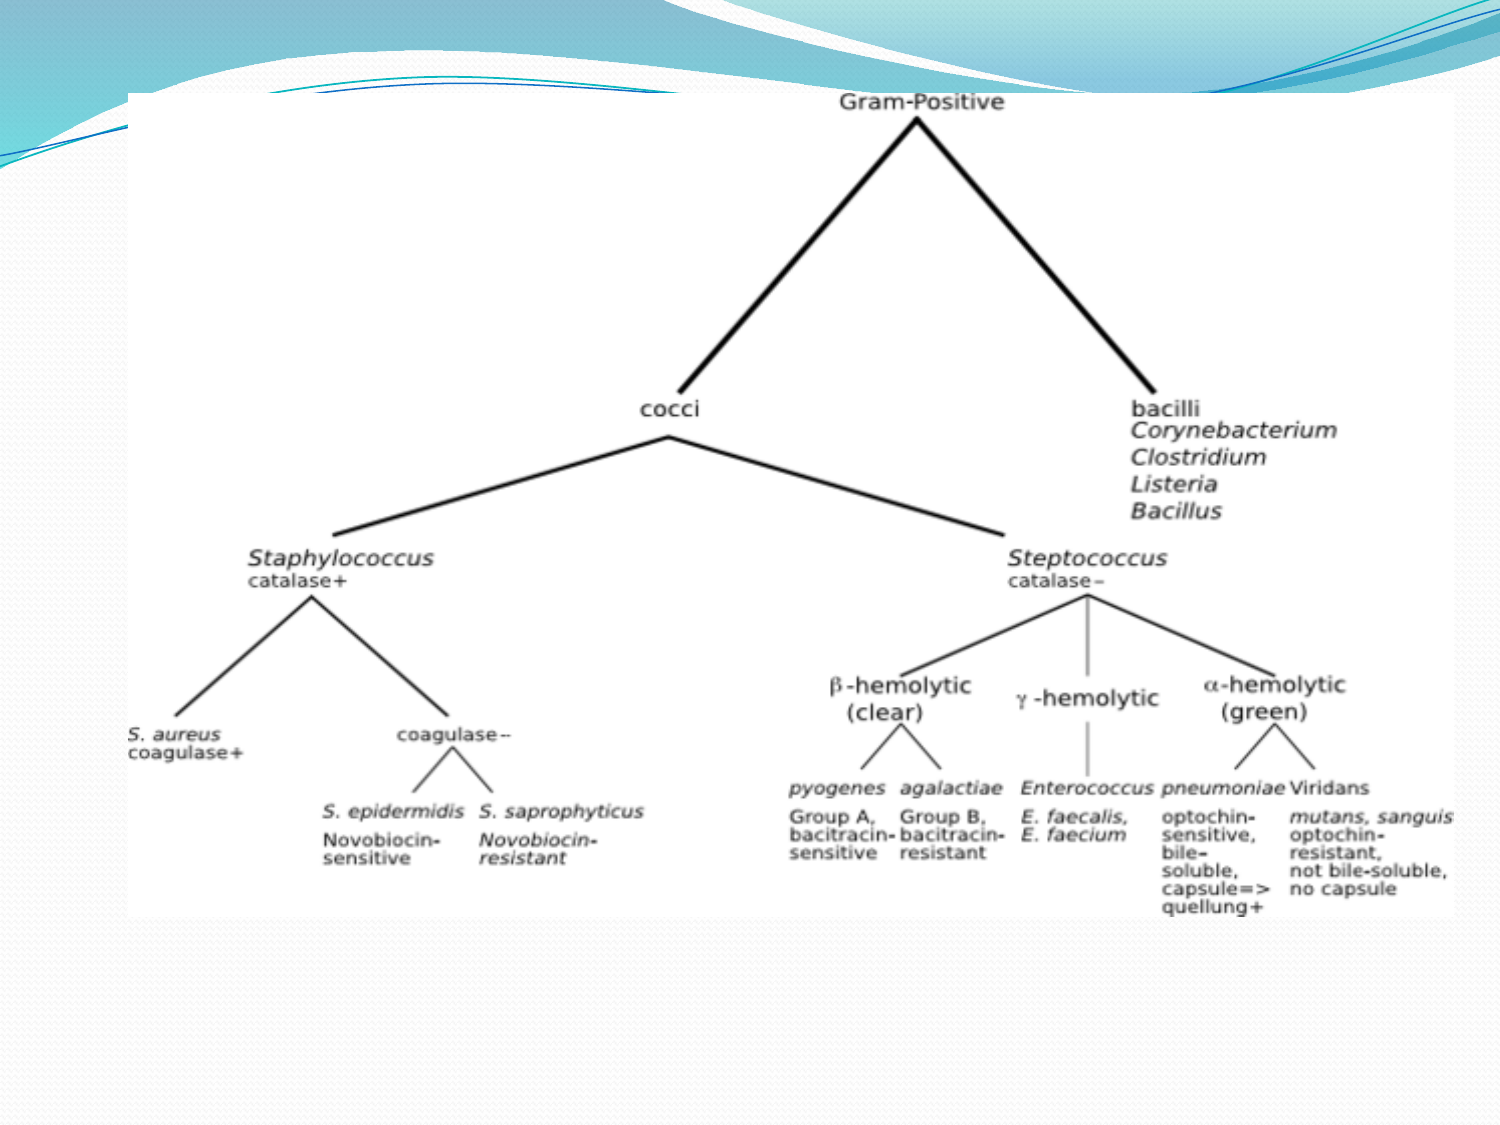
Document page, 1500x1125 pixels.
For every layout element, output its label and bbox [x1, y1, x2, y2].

picture [128, 93, 1454, 917]
